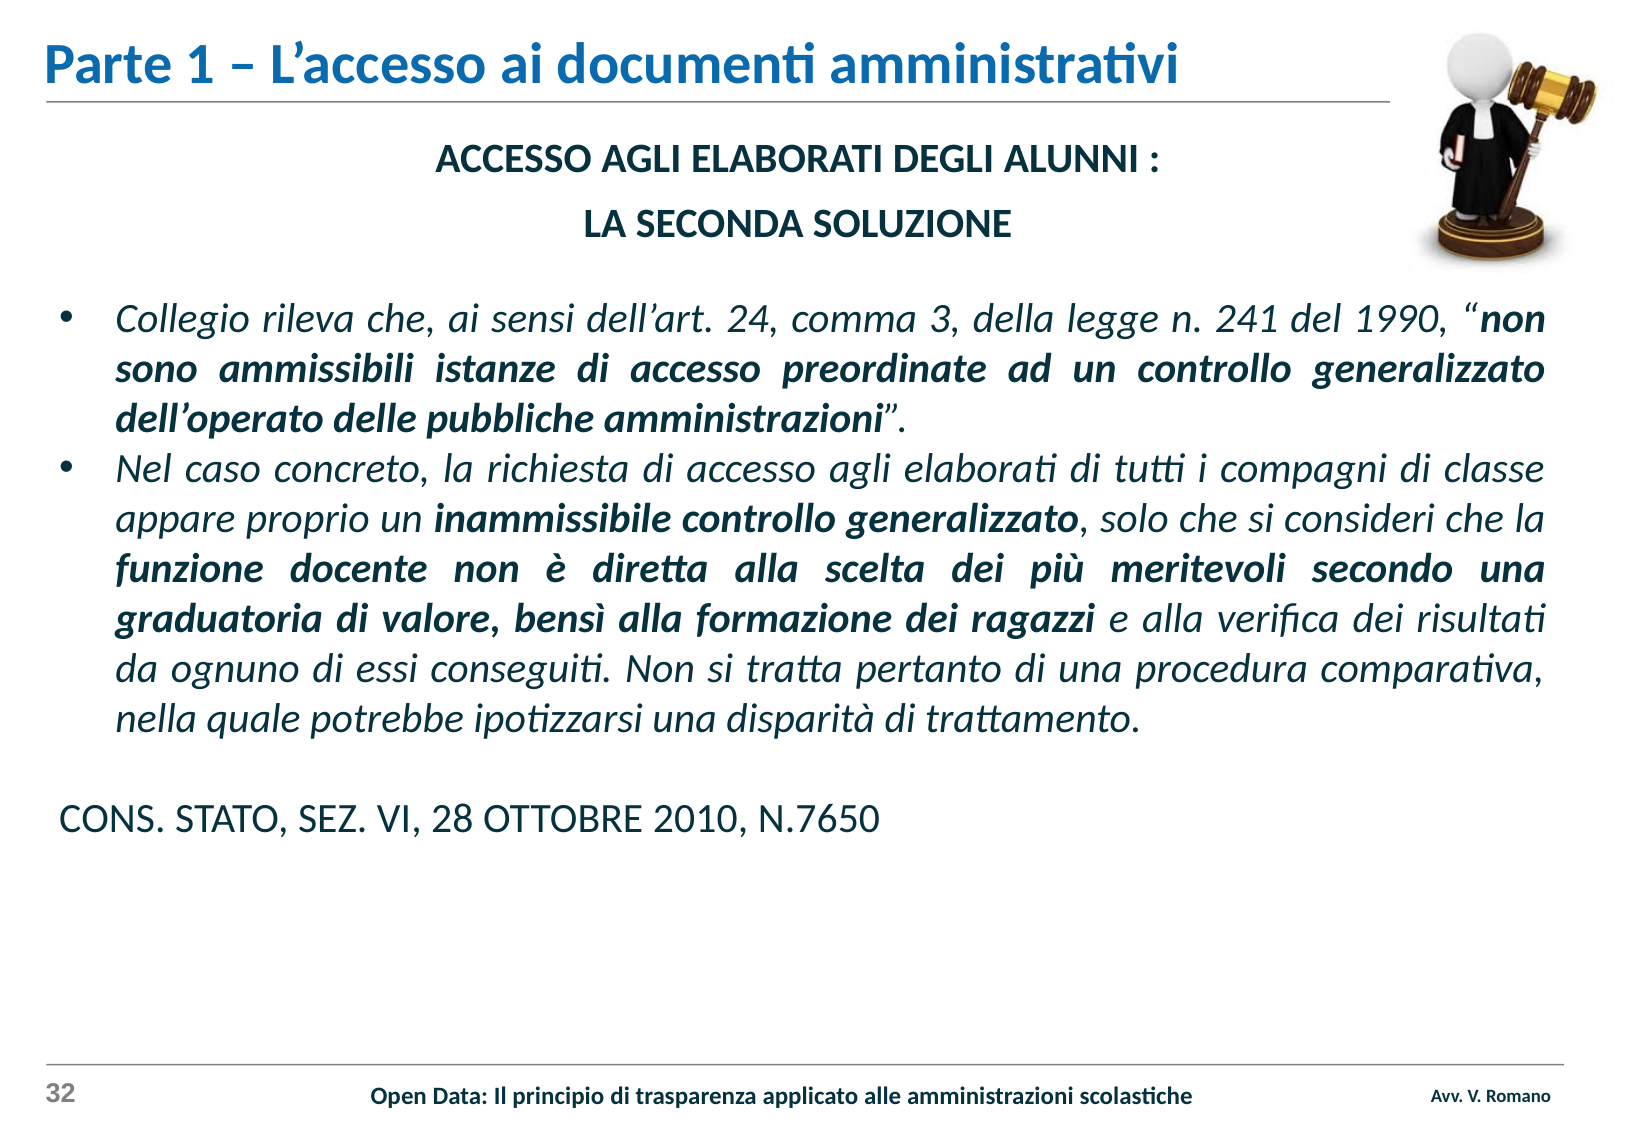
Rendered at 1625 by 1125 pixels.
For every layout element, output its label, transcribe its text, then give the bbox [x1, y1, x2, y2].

text_box Collegio rileva che, ai sensi dell’art. 24, comma 3, della legge n. 241 del 1990, “non sono ammissibili istanze di accesso preordinate ad un controllo generalizzato dell’operato delle pubbliche amministrazioni”. Nel caso concreto, la richiesta di accesso agli elaborati di tutti i compagni di classe appare proprio un inammissibile controllo generalizzato, solo che si consideri che la funzione docente non è diretta alla scelta dei più meritevoli secondo una graduatoria di valore, bensì alla formazione dei ragazzi e alla verifica dei risultati da ognuno di essi conseguiti. Non si tratta pertanto di una procedura comparativa, nella quale potrebbe ipotizzarsi una disparità di trattamento. CONS. STATO, SEZ. VI, 28 OTTOBRE 2010, N.7650 [44, 233, 1561, 899]
text_box ACCESSO AGLI ELABORATI DEGLI ALUNNI : LA SECONDA SOLUZIONE [401, 116, 1204, 228]
text_box Parte 1 – L’accesso ai documenti amministrativi [44, 24, 1385, 91]
text_box [43, 228, 1560, 1059]
picture [1390, 12, 1623, 289]
